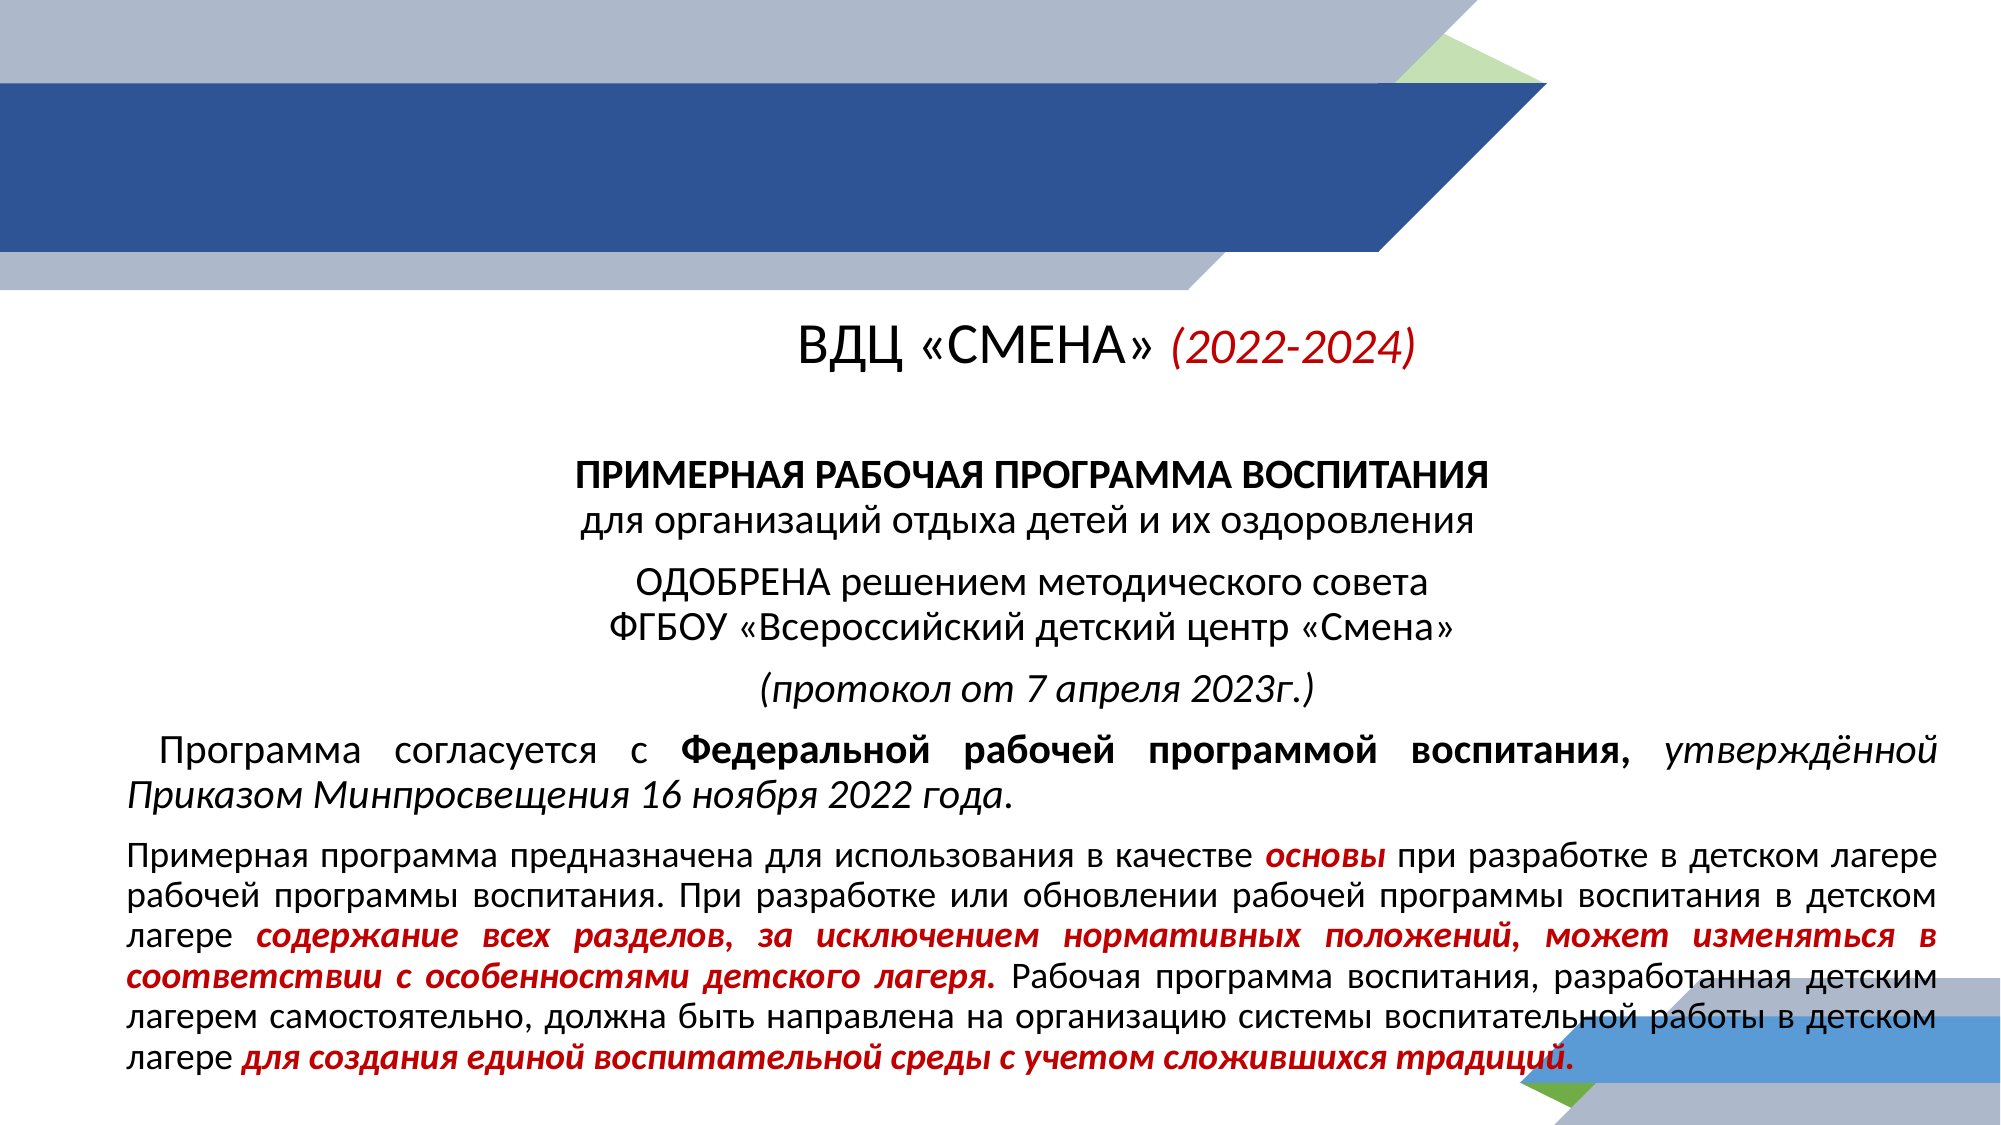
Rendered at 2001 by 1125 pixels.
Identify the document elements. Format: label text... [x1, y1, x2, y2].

list ВДЦ «СМЕНА» (2022-2024) ПРИМЕРНАЯ РАБОЧАЯ ПРОГРАММА ВОСПИТАНИЯ для организаций отдыха детей и их оздоровления ОДОБРЕНА решением методического совета ФГБОУ «Всероссийский детский центр «Смена» (протокол от 7 апреля 2023г.) Программа согласуется с Федеральной рабочей программой воспитания, утверждённой Приказом Минпросвещения 16 ноября 2022 года. Примерная программа предназначена для использования в качестве основы при разработке в детском лагере рабочей программы воспитания. При разработке или обновлении рабочей программы воспитания в детском лагере содержание всех разделов, за исключением нормативных положений, может изменяться в соответствии с особенностями детского лагеря. Рабочая программа воспитания, разработанная детским лагерем самостоятельно, должна быть направлена на организацию системы воспитательной работы в детском лагере для создания единой воспитательной среды с учетом сложившихся традиций. [89, 298, 1954, 1089]
